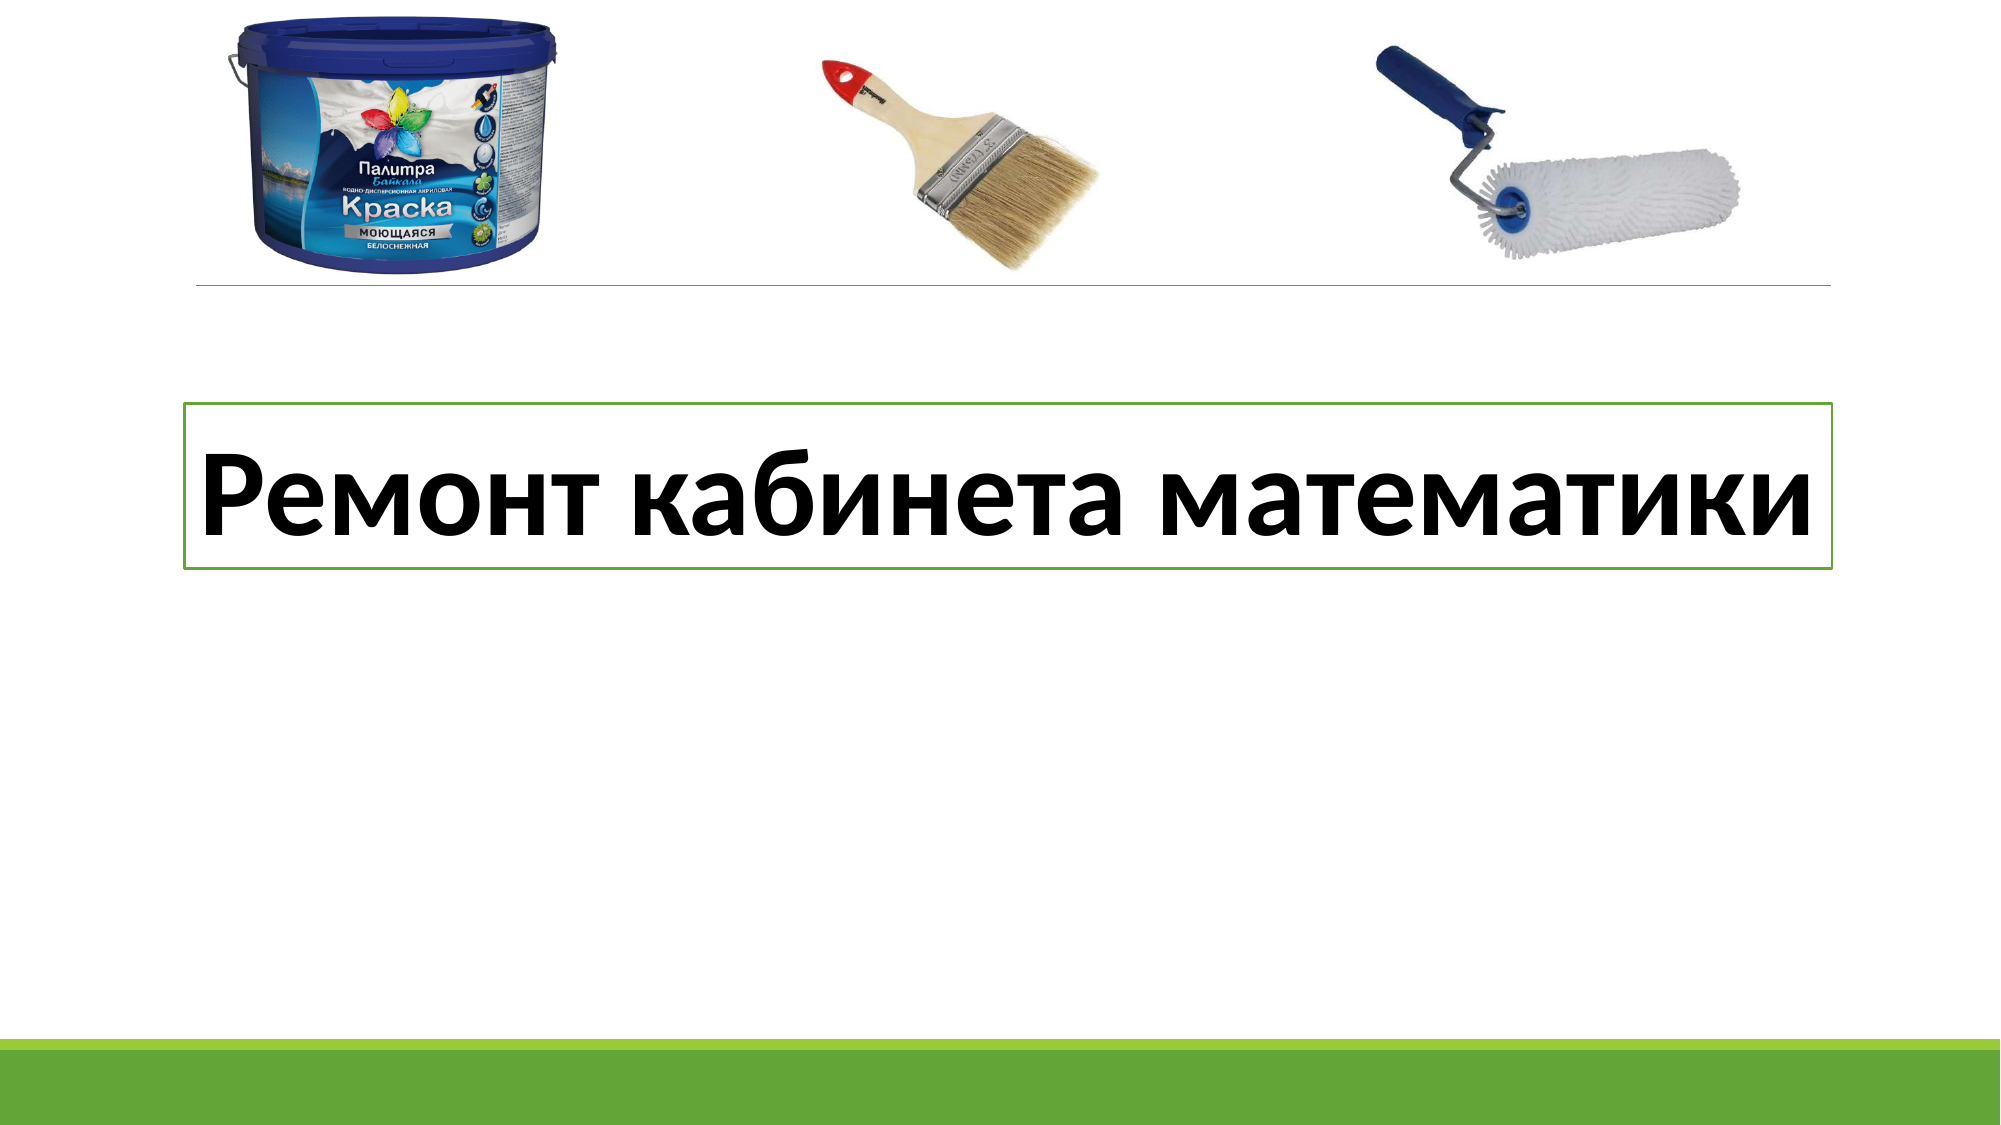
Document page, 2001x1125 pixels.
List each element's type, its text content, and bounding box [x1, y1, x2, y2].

picture [813, 16, 1109, 275]
picture [215, 8, 571, 275]
picture [1350, 34, 1767, 275]
text_box Ремонт кабинета математики [183, 402, 1833, 570]
